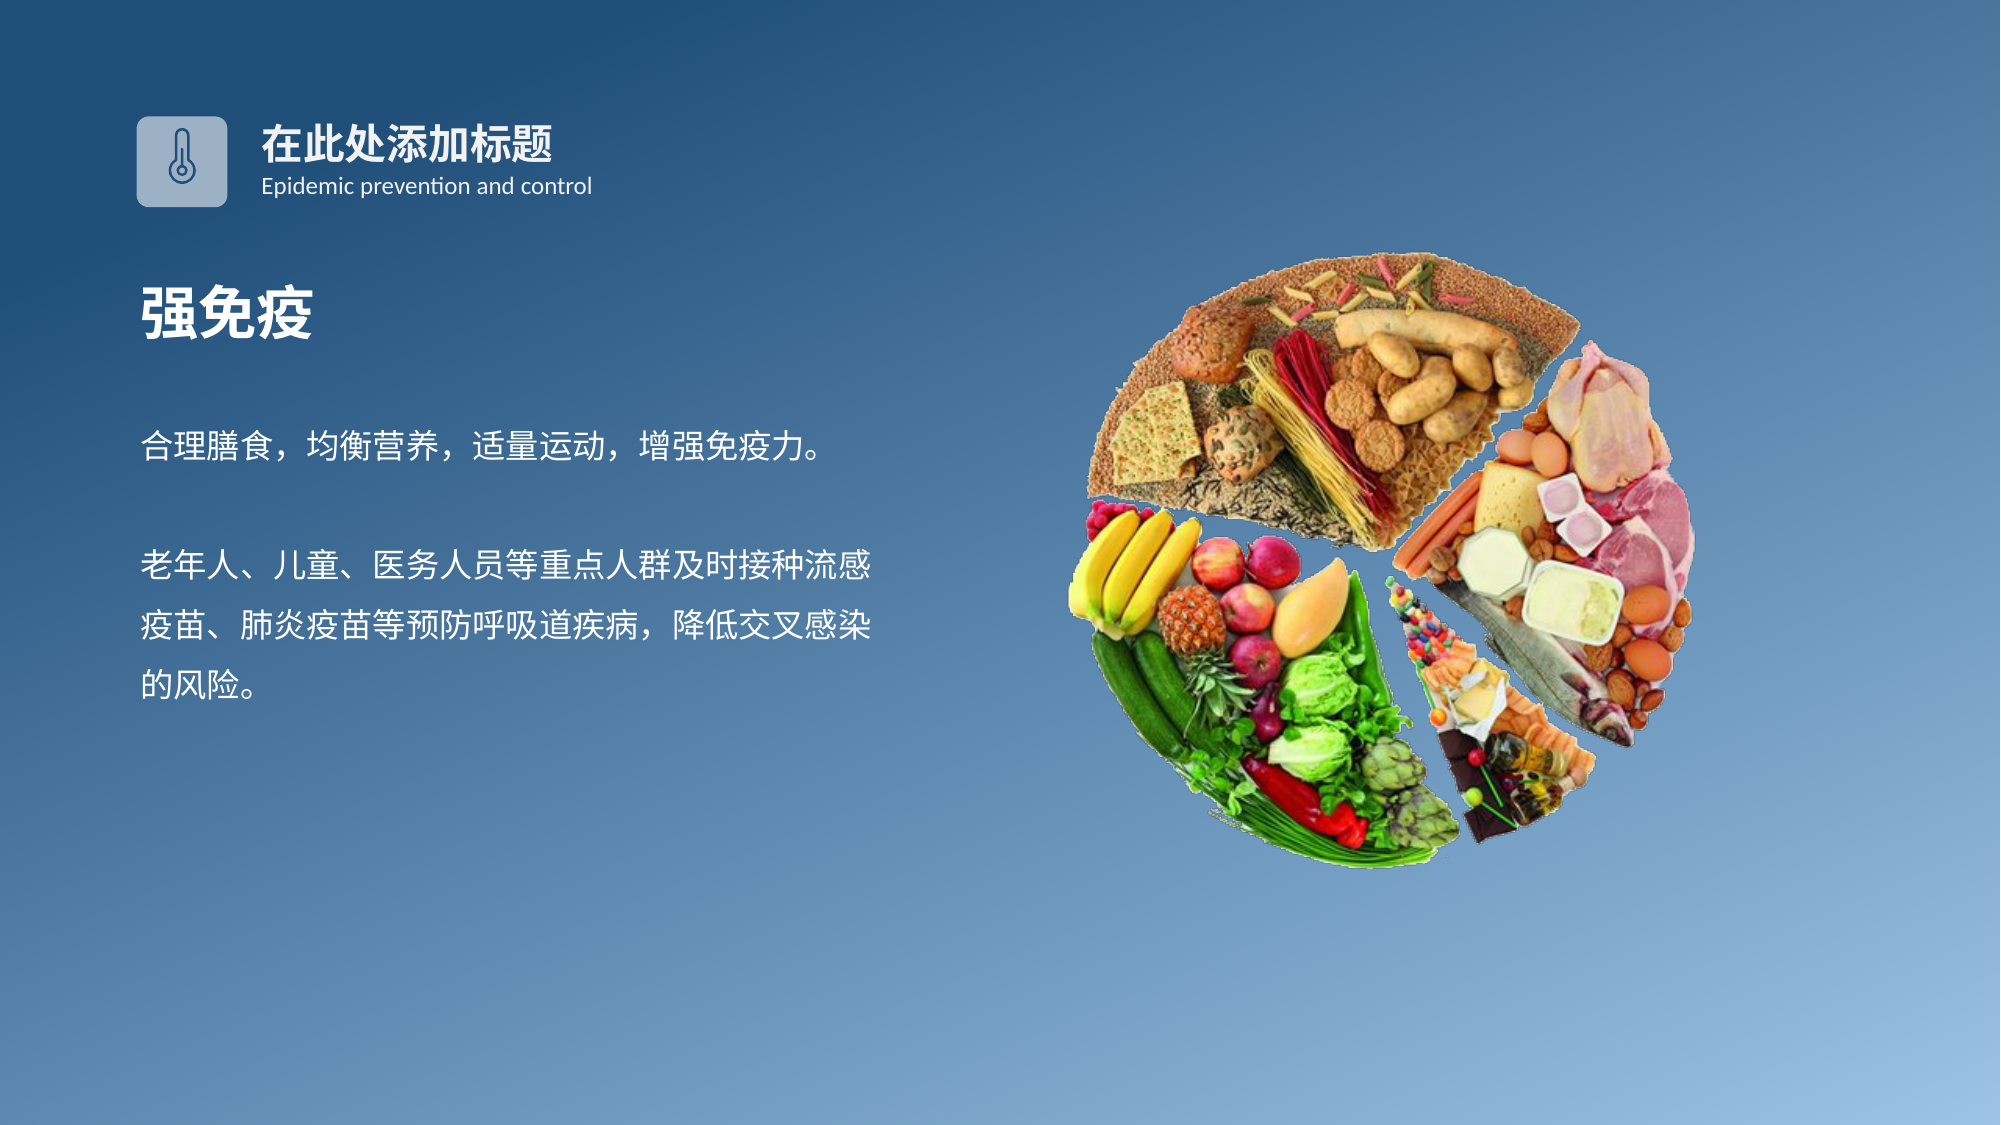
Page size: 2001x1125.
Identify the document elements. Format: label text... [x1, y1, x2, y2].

text_box 强免疫 [125, 268, 627, 354]
text_box [135, 115, 229, 209]
text_box Epidemic prevention and control [246, 162, 743, 207]
text_box 在此处添加标题 [246, 110, 743, 162]
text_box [168, 127, 196, 184]
text_box 合理膳食，均衡营养，适量运动，增强免疫力。 老年人、儿童、医务人员等重点人群及时接种流感疫苗、肺炎疫苗等预防呼吸道疾病，降低交叉感染的风险。 [125, 397, 888, 712]
picture [973, 232, 1833, 881]
